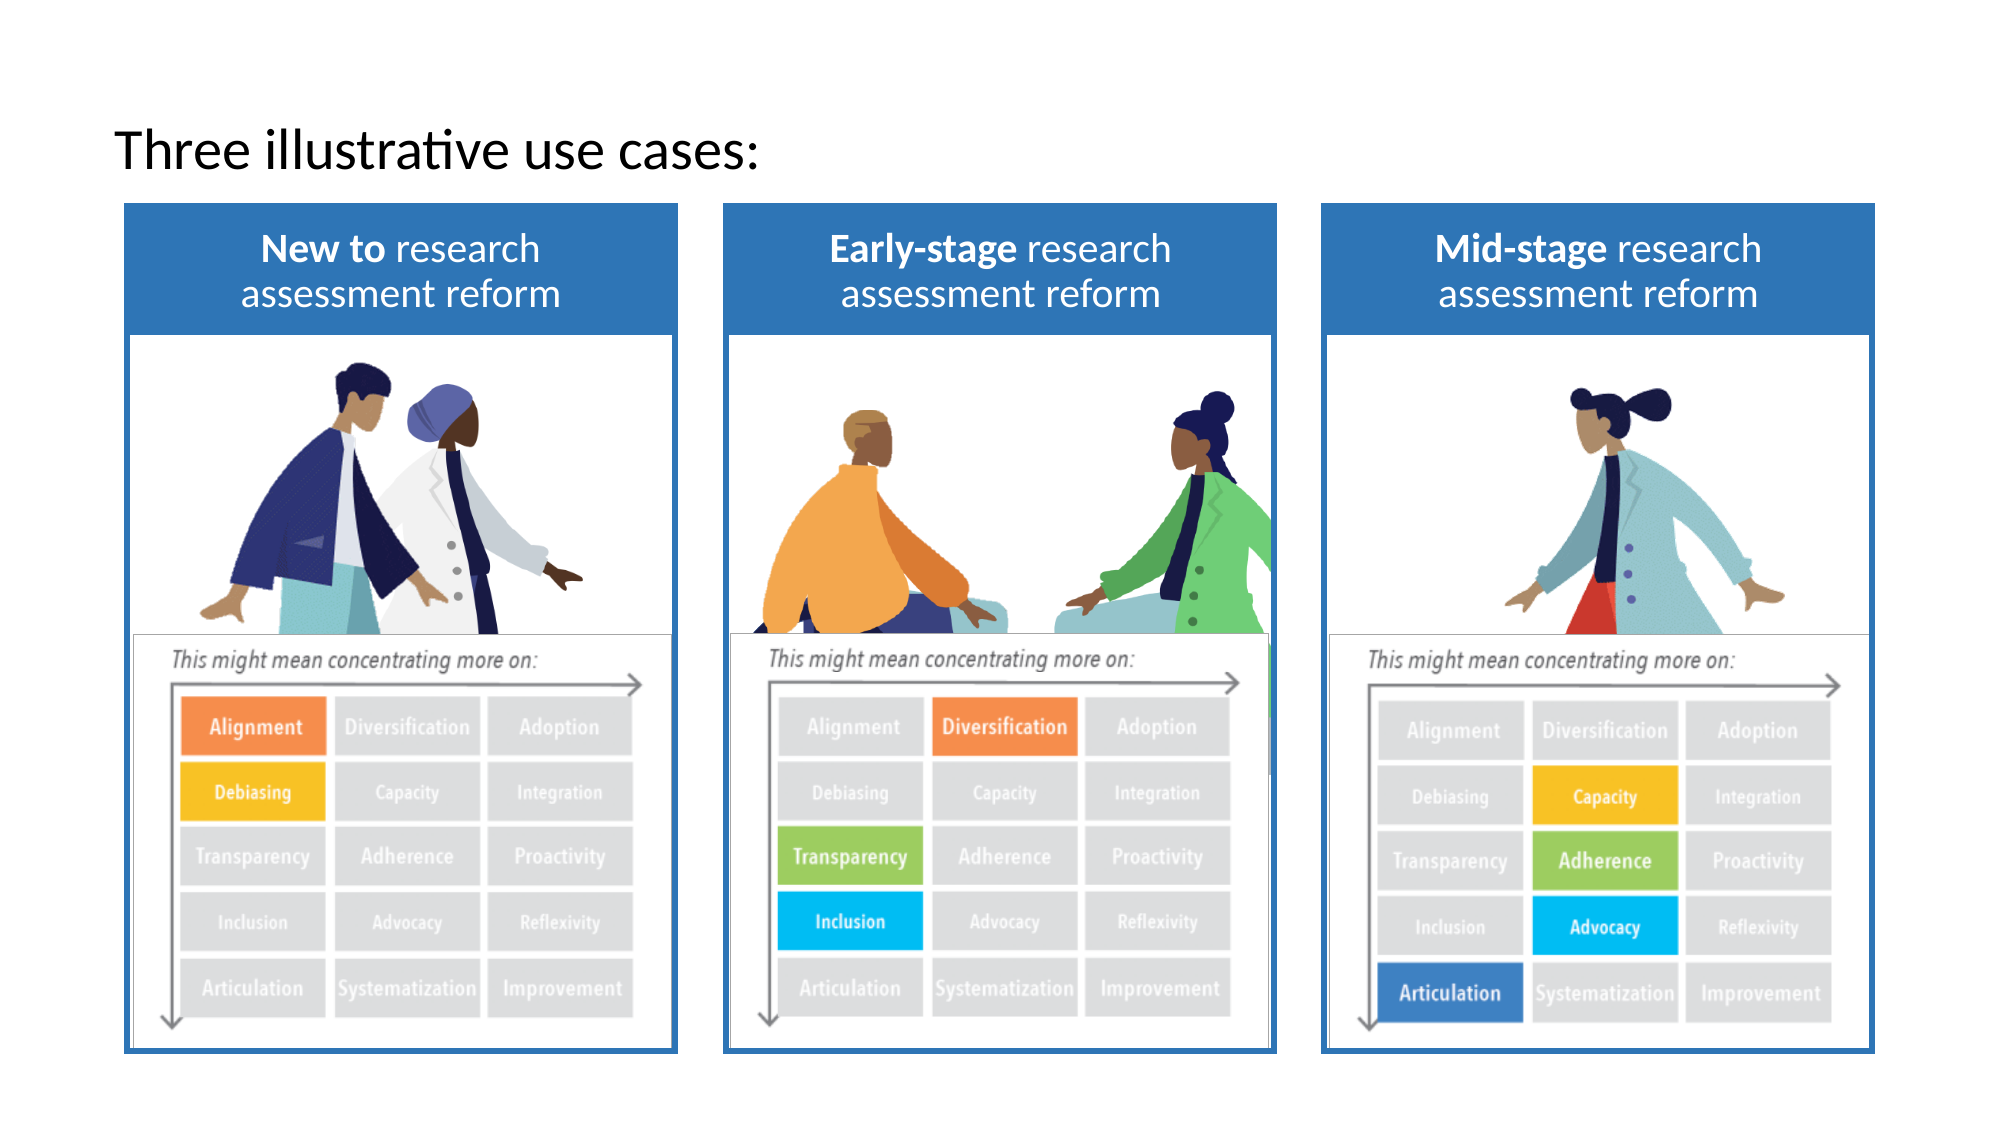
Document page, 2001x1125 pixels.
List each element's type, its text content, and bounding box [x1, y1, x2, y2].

text_box [1323, 205, 1873, 1052]
text_box [126, 205, 676, 1052]
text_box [702, 392, 1057, 797]
picture [1432, 347, 1818, 634]
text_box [1329, 634, 1870, 1052]
picture [995, 374, 1276, 779]
text_box [725, 779, 1275, 1052]
picture [133, 325, 672, 1050]
list Three illustrative use cases: [99, 111, 1710, 197]
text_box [730, 633, 1269, 1049]
text_box [725, 205, 1275, 392]
